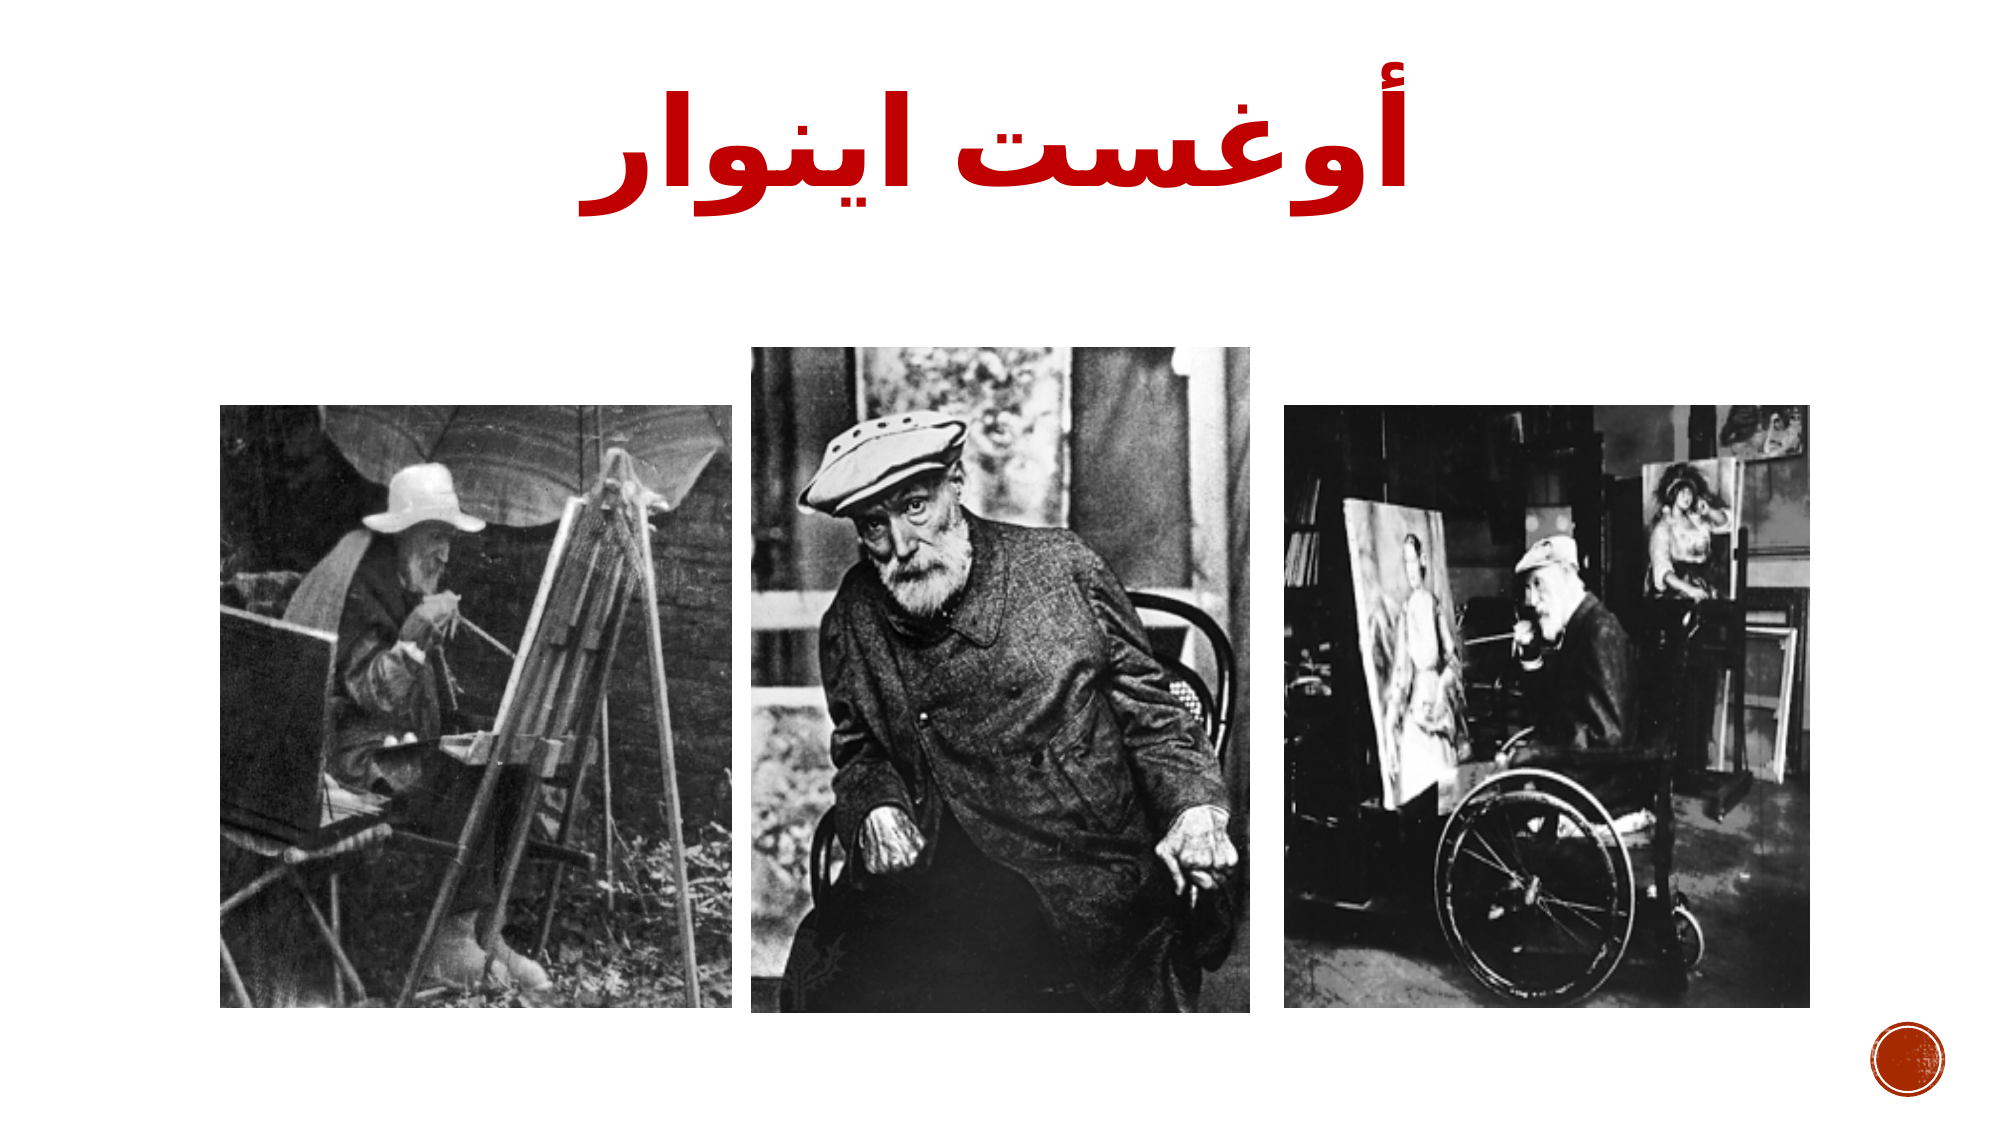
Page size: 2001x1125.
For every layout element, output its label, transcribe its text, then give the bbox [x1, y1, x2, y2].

title أوغست اينوار [175, 79, 1826, 344]
picture [220, 405, 732, 1008]
picture [1284, 405, 1810, 1008]
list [755, 351, 1248, 1011]
picture [751, 347, 1250, 1013]
